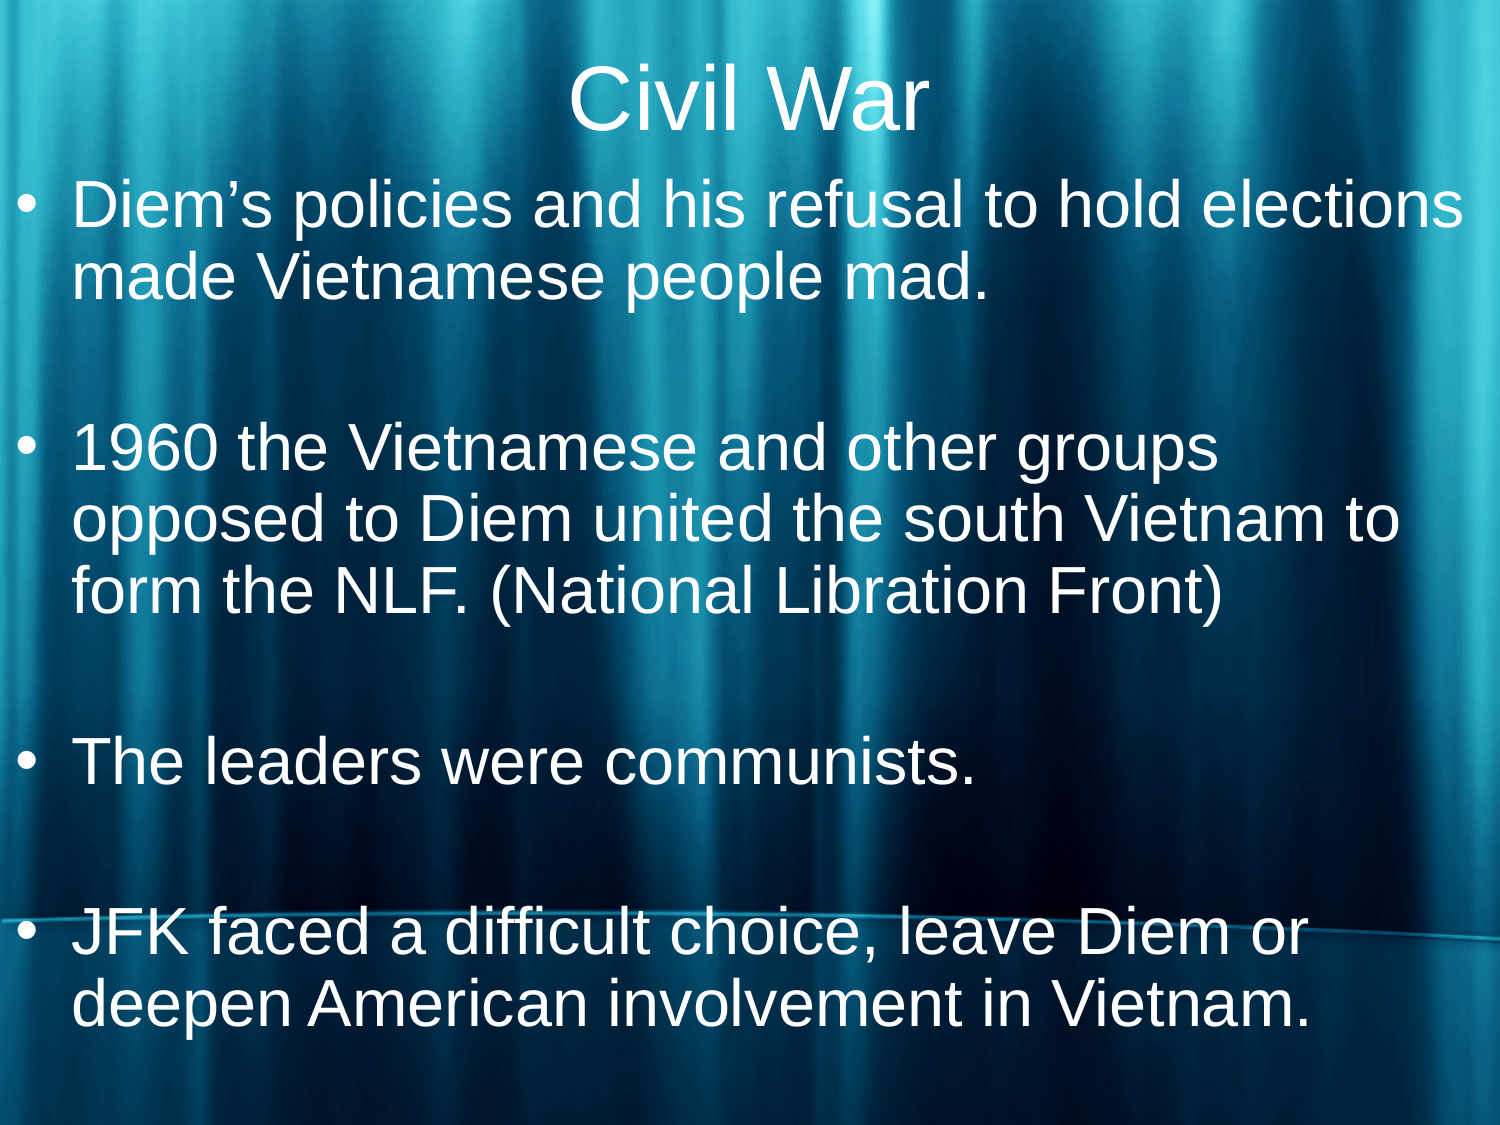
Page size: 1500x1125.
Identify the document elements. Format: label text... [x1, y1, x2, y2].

list Diem’s policies and his refusal to hold elections made Vietnamese people mad. 1960 the Vietnamese and other groups opposed to Diem united the south Vietnam to form the NLF. (National Libration Front) The leaders were communists. JFK faced a difficult choice, leave Diem or deepen American involvement in Vietnam. [0, 162, 1500, 1125]
title Civil War [0, 0, 1500, 162]
